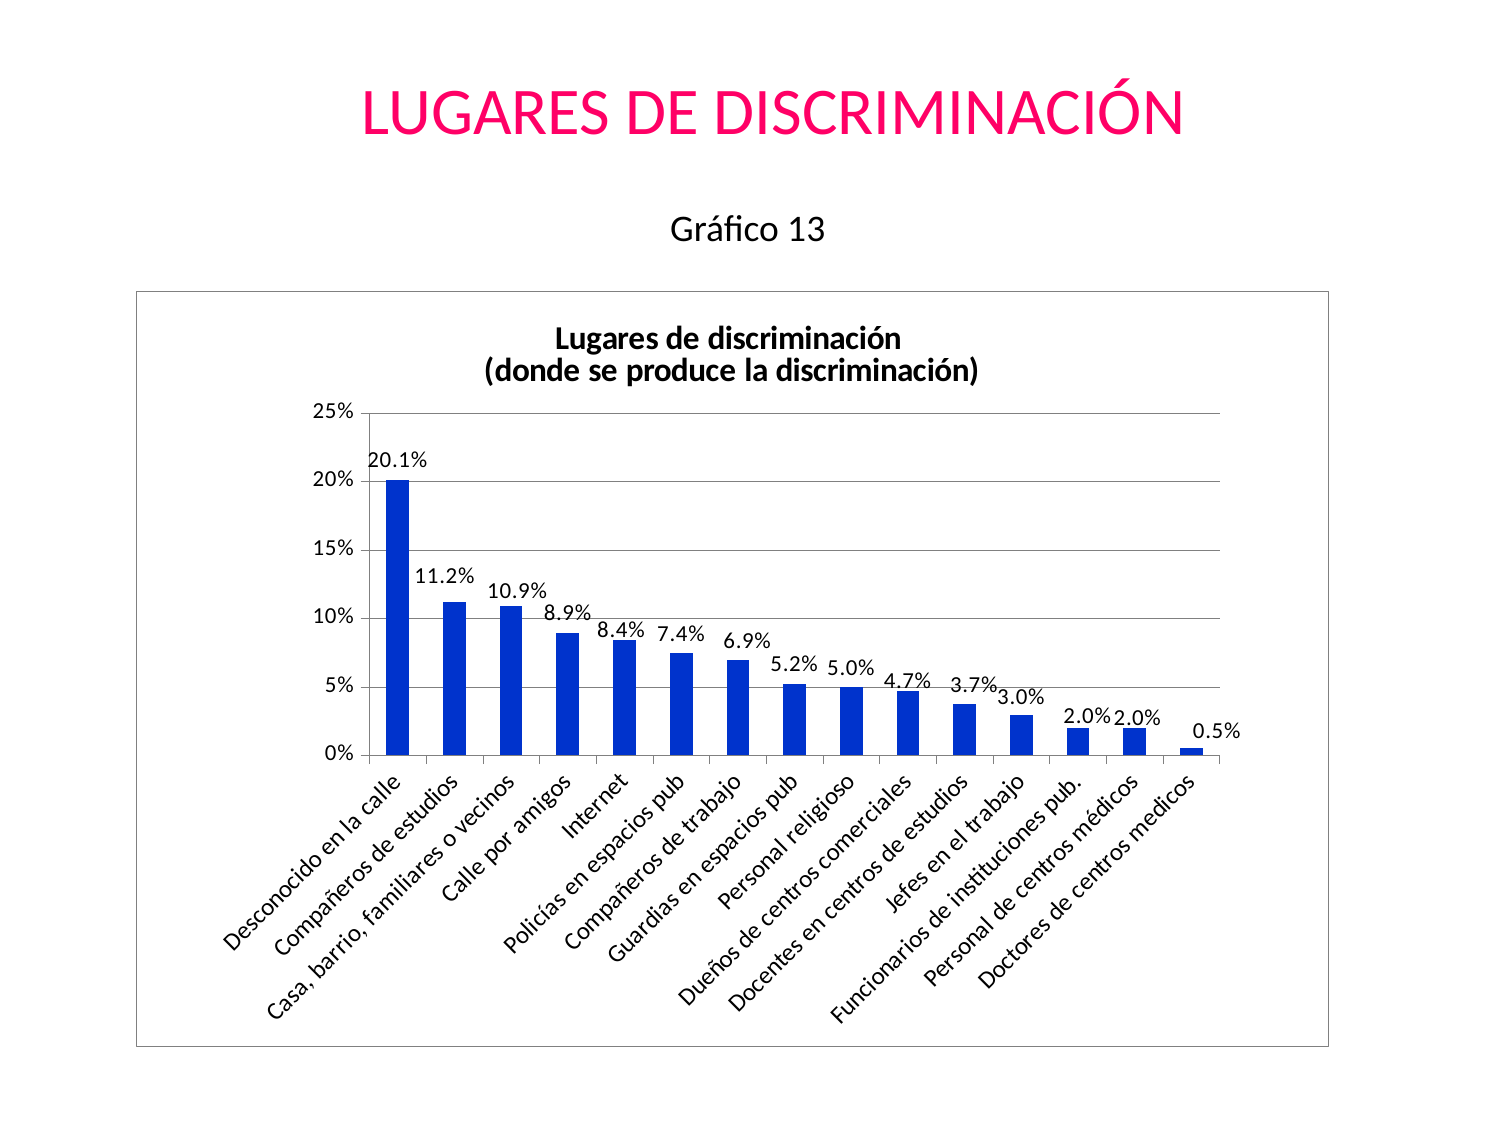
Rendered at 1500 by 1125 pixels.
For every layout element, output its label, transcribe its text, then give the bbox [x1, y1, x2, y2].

text_box LUGARES DE DISCRIMINACIÓN [100, 54, 1447, 161]
chart [135, 290, 1329, 1047]
text_box Gráfico 13 [655, 196, 868, 256]
